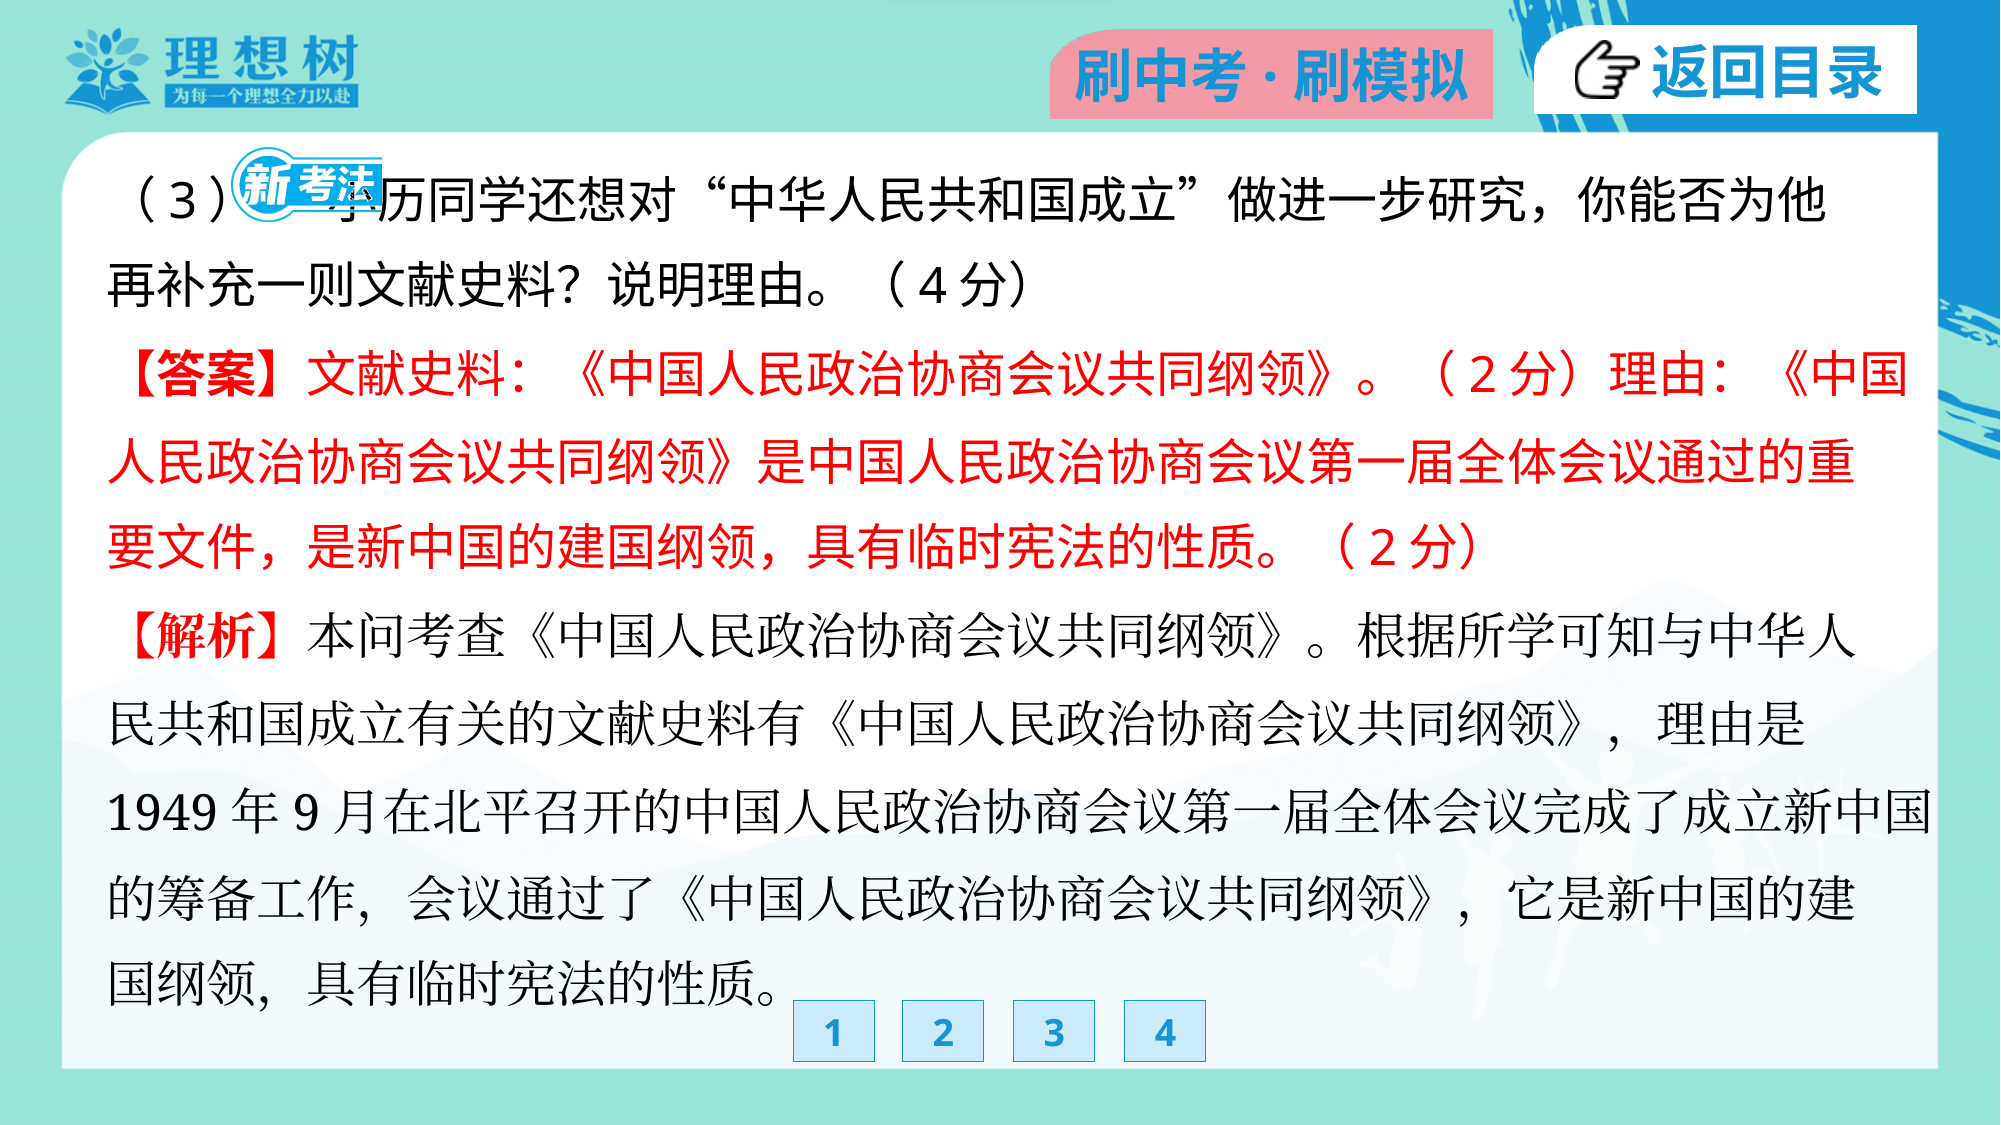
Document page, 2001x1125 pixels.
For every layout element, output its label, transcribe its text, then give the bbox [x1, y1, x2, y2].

text_box （3） 小历同学还想对“中华人民共和国成立”做进一步研究，你能否为他 再补充一则文献史料？说明理由。（4分） [106, 140, 1894, 305]
text_box 【解析】本问考查《中国人民政治协商会议共同纲领》。根据所学可知与中华人 民共和国成立有关的文献史料有《中国人民政治协商会议共同纲领》，理由是 1949年9月在北平召开的中国人民政治协商会议第一届全体会议完成了成立新中国 的筹备工作，会议通过了《中国人民政治协商会议共同纲领》，它是新中国的建 国纲领，具有临时宪法的性质。 [106, 577, 1895, 1004]
picture [0, 0, 2000, 1125]
text_box 【答案】文献史料：《中国人民政治协商会议共同纲领》。（2分）理由：《中国 人民政治协商会议共同纲领》是中国人民政治协商会议第一届全体会议通过的重 要文件，是新中国的建国纲领，具有临时宪法的性质。（2分） [106, 315, 1895, 567]
